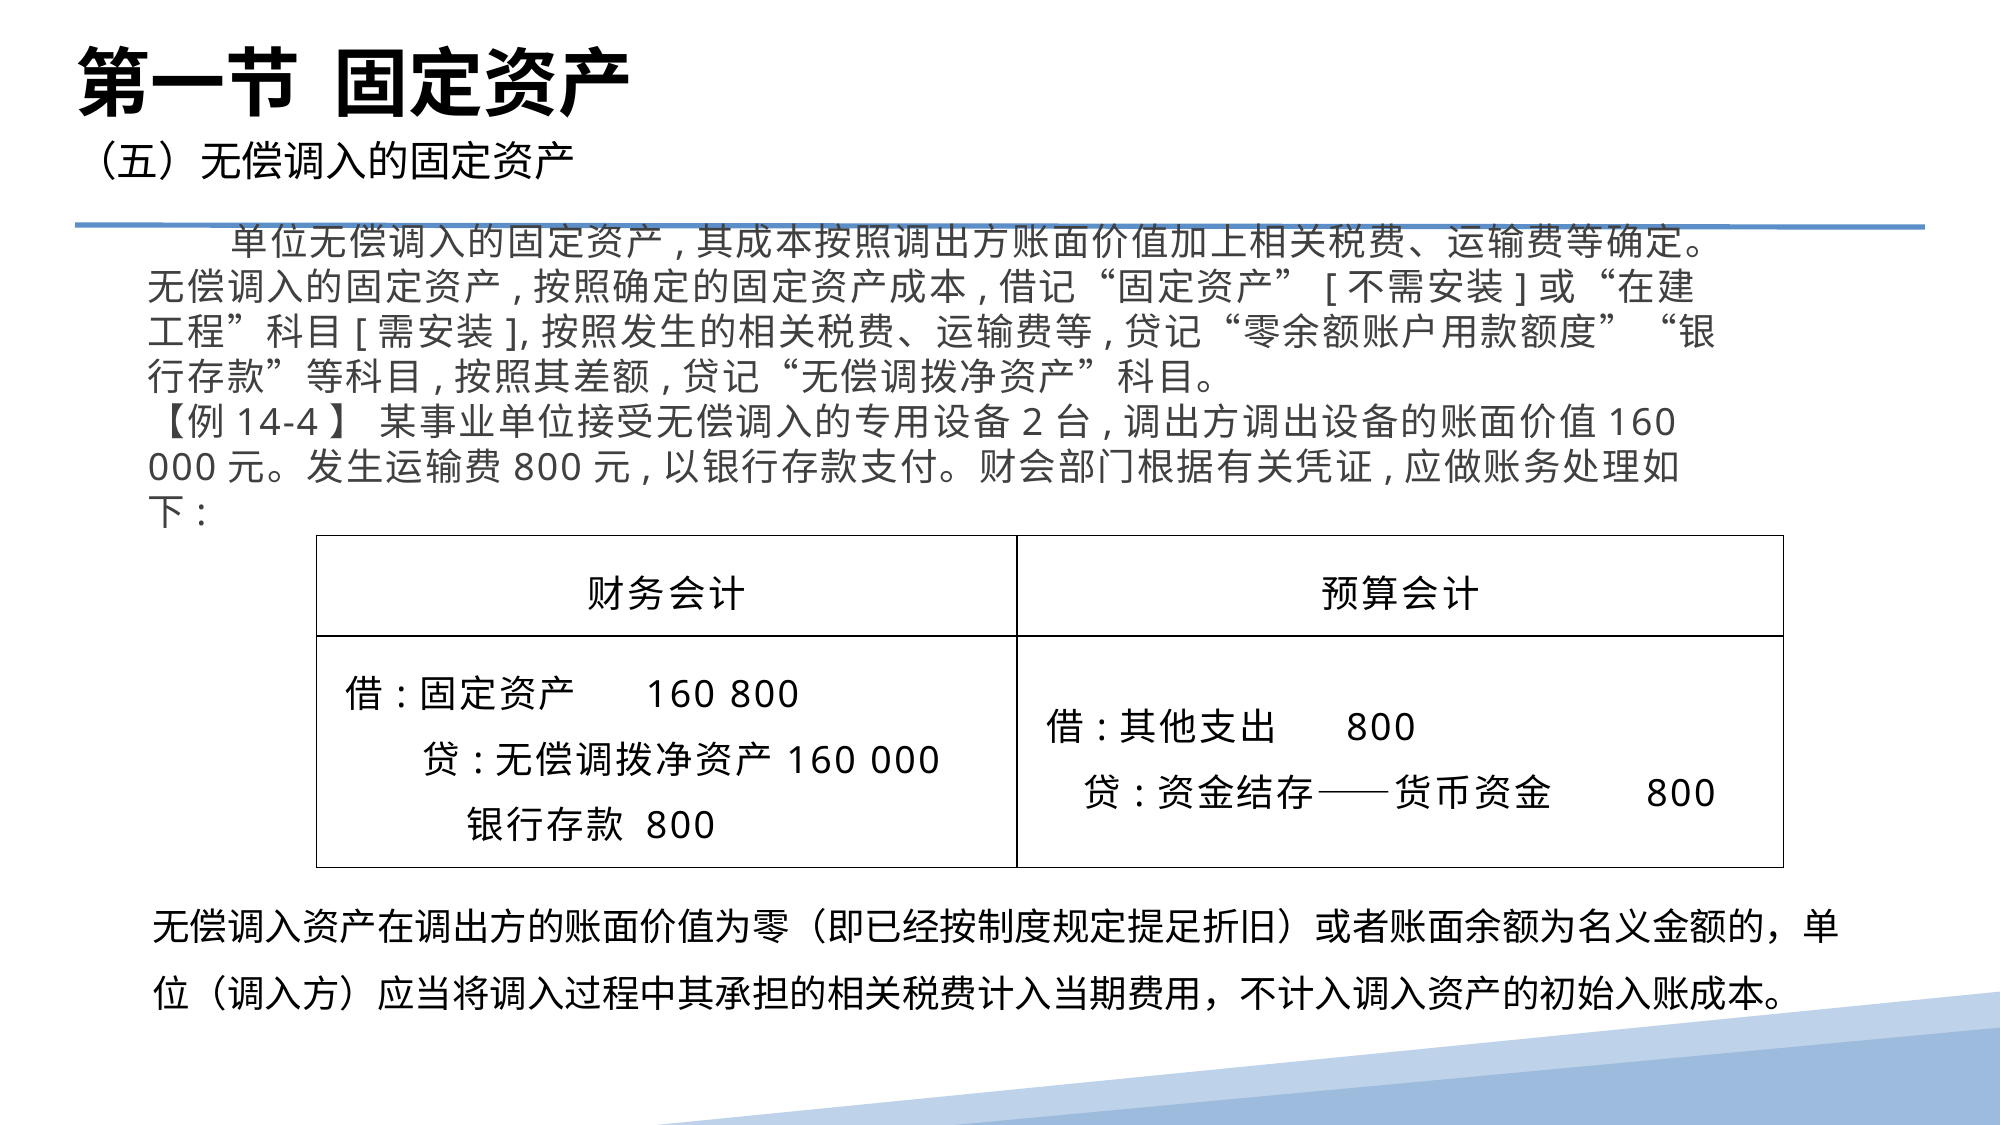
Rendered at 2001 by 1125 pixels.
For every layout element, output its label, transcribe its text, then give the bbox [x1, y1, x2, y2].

text_box 无偿调入资产在调出方的账面价值为零（即已经按制度规定提足折旧）或者账面余额为名义金额的，单位（调入方）应当将调入过程中其承担的相关税费计入当期费用，不计入调入资产的初始入账成本。 [137, 873, 1873, 1086]
text_box 单位无偿调入的固定资产,其成本按照调出方账面价值加上相关税费、运输费等确定。无偿调入的固定资产,按照确定的固定资产成本,借记“固定资产”[不需安装]或“在建工程”科目[需安装],按照发生的相关税费、运输费等,贷记“零余额账户用款额度”“银行存款”等科目,按照其差额,贷记“无偿调拨净资产”科目。 【例14-4】 某事业单位接受无偿调入的专用设备2台,调出方调出设备的账面价值160 000元。发生运输费800元,以银行存款支付。财会部门根据有关凭证,应做账务处理如下: [137, 228, 1740, 563]
text_box （五）无偿调入的固定资产 [75, 124, 1925, 200]
text_box 单位无偿调入的固定资产,其成本按照调出方账面价值加上相关税费、运输费等确定。无偿调入的固定资产,按照确定的固定资产成本,借记“固定资产”[不需安装]或“在建工程”科目[需安装],按照发生的相关税费、运输费等,贷记“零余额账户用款额度”“银行存款”等科目,按照其差额,贷记“无偿调拨净资产”科目。 【例14-4】 某事业单位接受无偿调入的专用设备2台,调出方调出设备的账面价值160 000元。发生运输费800元,以银行存款支付。财会部门根据有关凭证,应做账务处理如下: [137, 213, 1740, 224]
table_header 财务会计 [317, 536, 1016, 635]
table_cell 借:其他支出 800 贷:资金结存——货币资金 800 [1018, 637, 1783, 867]
table_header 预算会计 [1018, 536, 1783, 635]
table_cell 借:固定资产 160 800 贷:无偿调拨净资产160 000 银行存款 800 [317, 637, 1016, 867]
text_box 第一节 固定资产 [75, 24, 1925, 124]
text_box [656, 991, 2000, 1125]
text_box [74, 224, 1925, 228]
